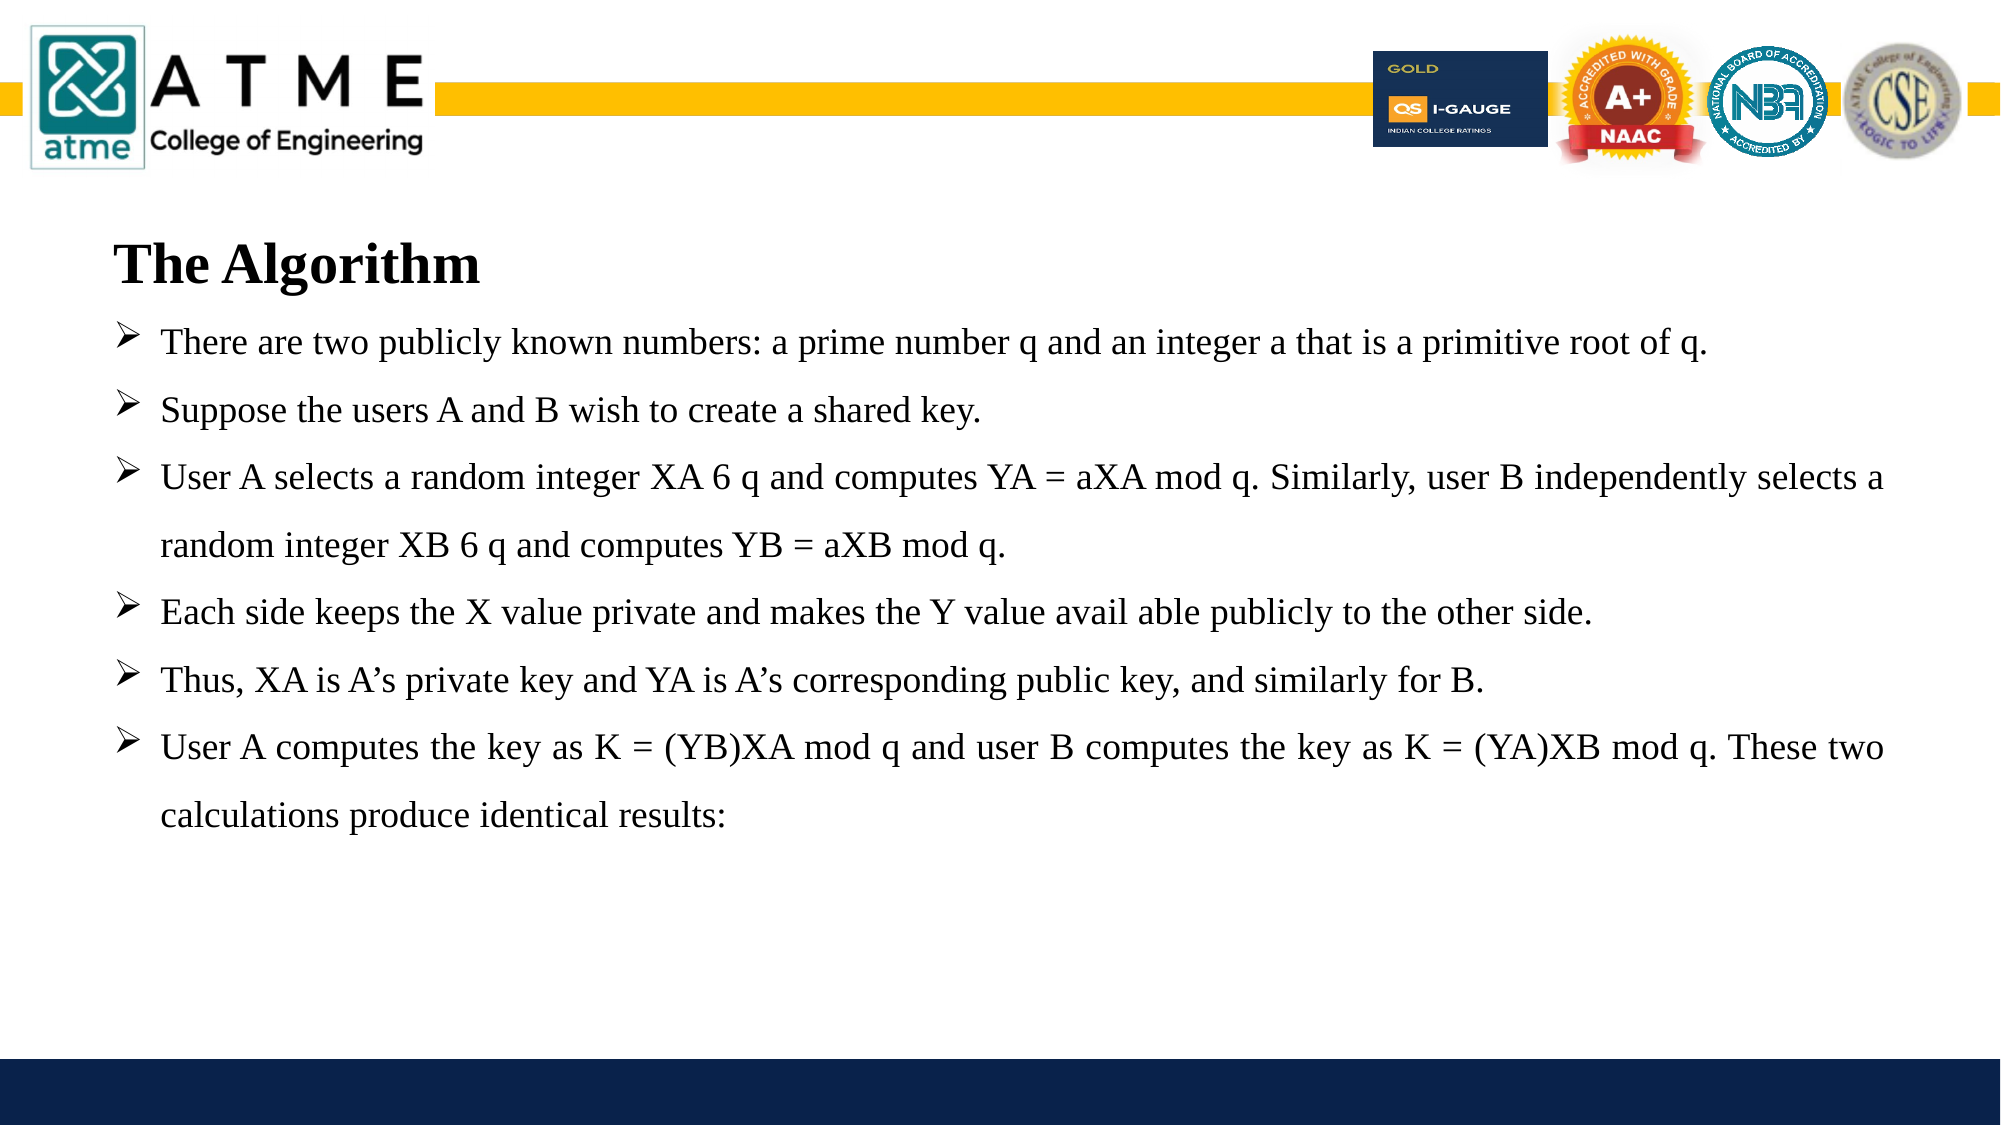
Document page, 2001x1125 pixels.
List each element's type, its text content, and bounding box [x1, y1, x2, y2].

picture [0, 1059, 2001, 1125]
picture [22, 15, 435, 178]
text_box The Algorithm There are two publicly known numbers: a prime number q and an integer a that is a primitive root of q. Suppose the users A and B wish to create a shared key. User A selects a random integer XA 6 q and computes YA = aXA mod q. Similarly, user B independently selects a random integer XB 6 q and computes YB = aXB mod q. Each side keeps the X value private and makes the Y value avail able publicly to the other side. Thus, XA is A’s private key and YA is A’s corresponding public key, and similarly for B. User A computes the key as K = (YB)XA mod q and user B computes the key as K = (YA)XB mod q. These two calculations produce identical results: [98, 182, 1902, 843]
picture [1840, 26, 1968, 176]
picture [1373, 20, 1828, 180]
